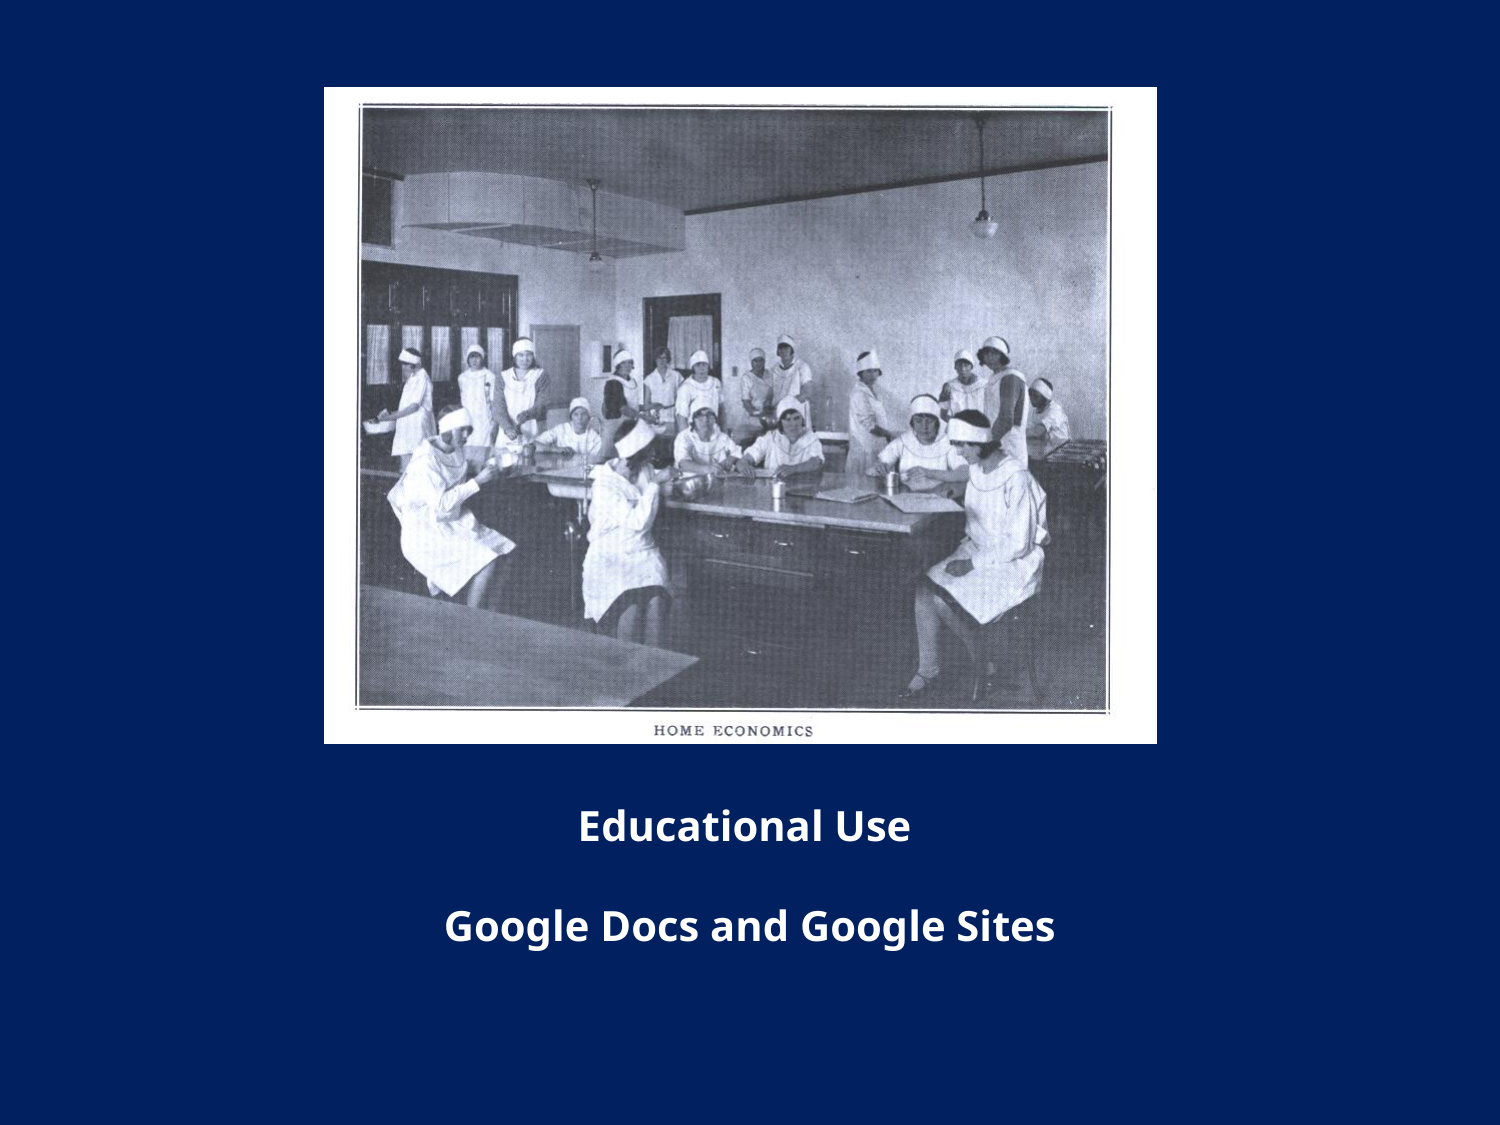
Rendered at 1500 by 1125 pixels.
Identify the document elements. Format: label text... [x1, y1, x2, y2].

picture [324, 87, 1158, 744]
title Educational Use Google Docs and Google Sites [300, 787, 1200, 950]
